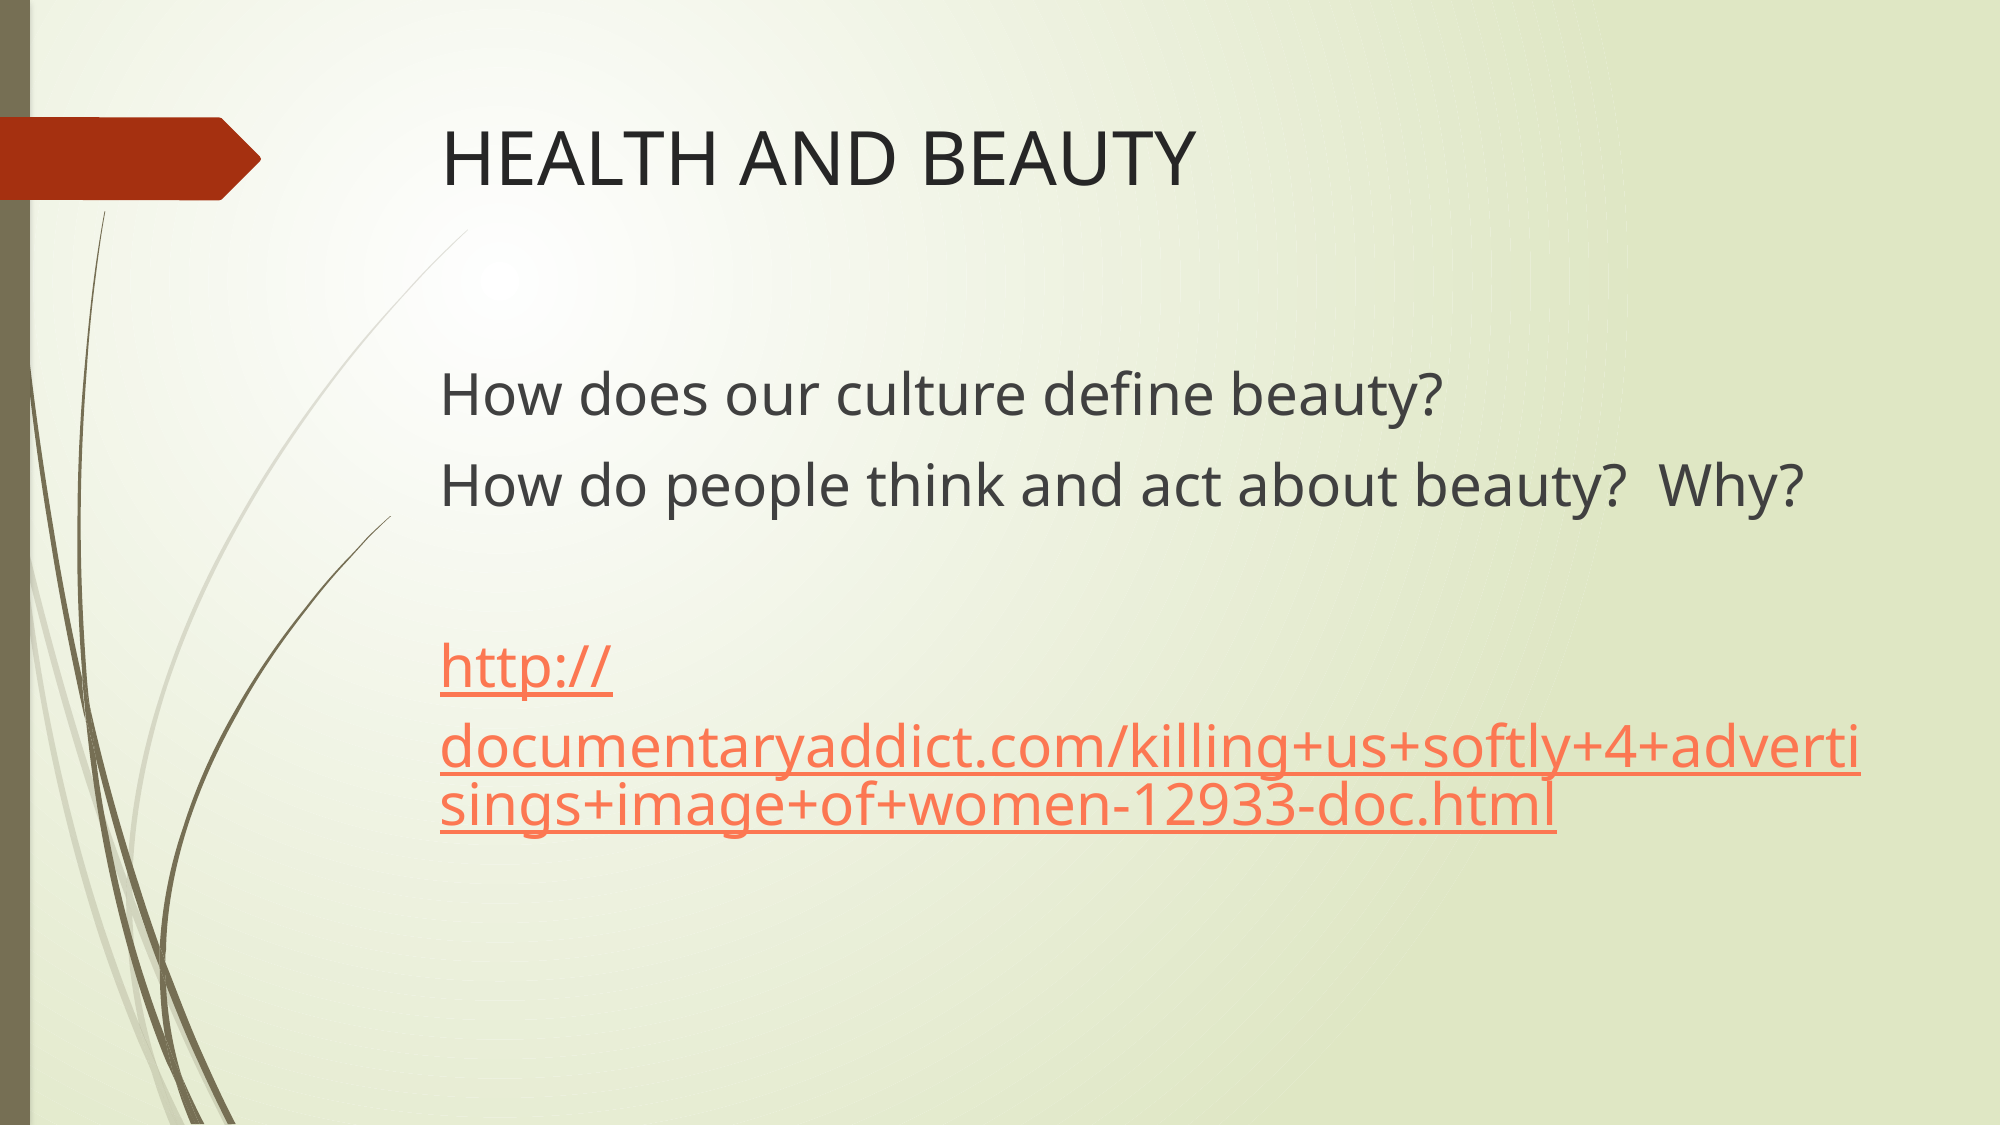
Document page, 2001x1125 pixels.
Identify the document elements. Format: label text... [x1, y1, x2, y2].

title HEALTH AND BEAUTY [425, 102, 1888, 313]
list How does our culture define beauty? How do people think and act about beauty? Why? http://documentaryaddict.com/killing+us+softly+4+advertisings+image+of+women-12933-doc.html [424, 350, 1888, 970]
